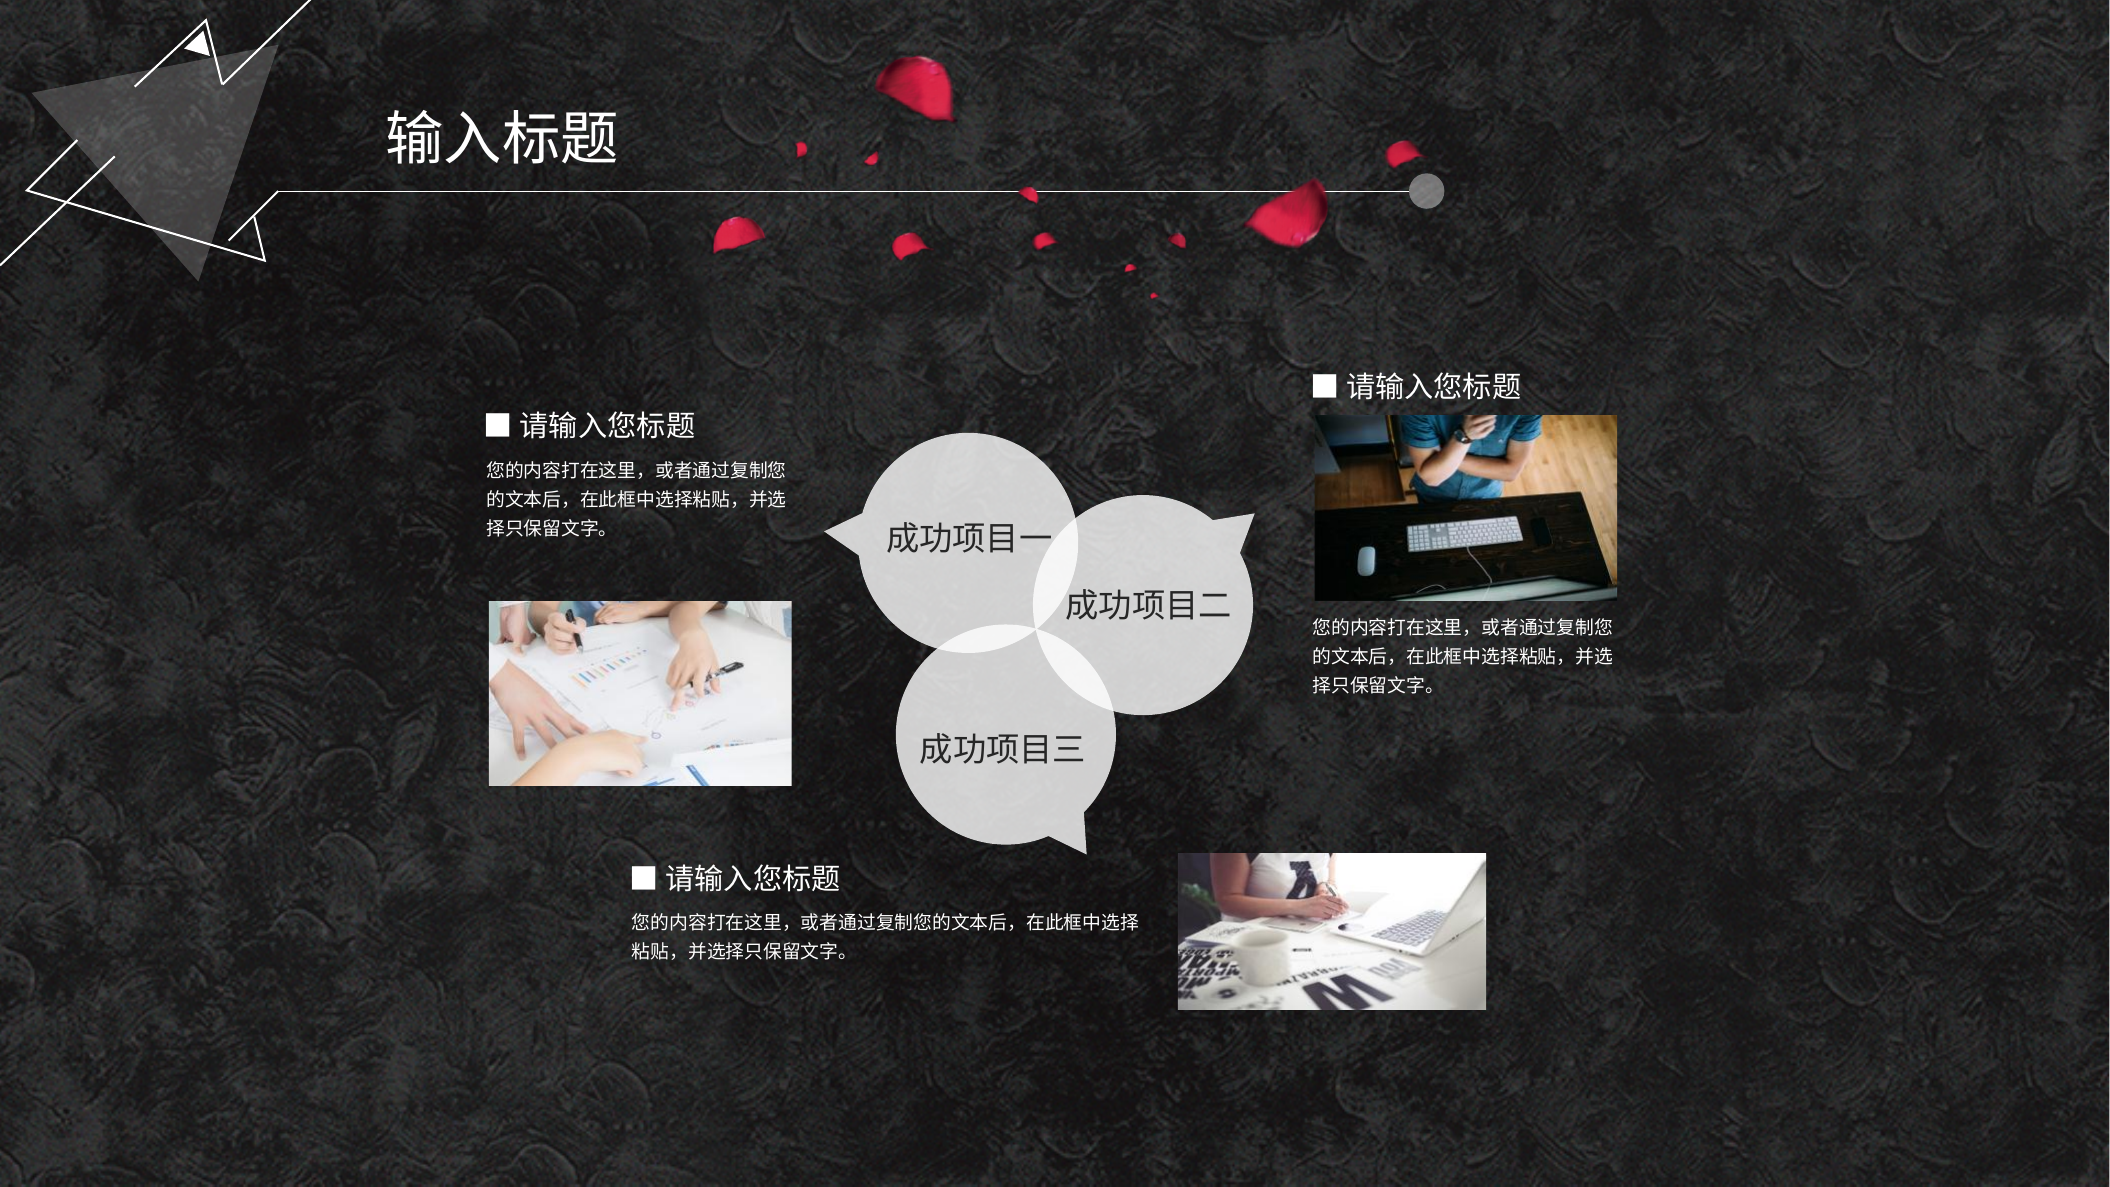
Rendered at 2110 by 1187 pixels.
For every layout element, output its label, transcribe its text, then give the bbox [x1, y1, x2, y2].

text_box ■请输入您标题 [618, 854, 853, 901]
text_box [1314, 415, 1618, 601]
text_box 成功项目一 [902, 498, 1036, 576]
picture [0, 0, 2110, 1187]
text_box 成功项目二 [1082, 565, 1216, 643]
text_box 您的内容打在这里，或者通过复制您的文本后，在此框中选择粘贴，并选择只保留文字。 [620, 898, 1166, 968]
text_box ■请输入您标题 [472, 401, 707, 449]
text_box [488, 601, 792, 787]
text_box 您的内容打在这里，或者通过复制您的文本后，在此框中选择粘贴，并选择只保留文字。 [475, 445, 816, 545]
text_box 成功项目三 [936, 709, 1070, 787]
text_box [824, 432, 1079, 653]
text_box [0, 0, 1500, 357]
text_box [895, 629, 1116, 855]
text_box 您的内容打在这里，或者通过复制您的文本后，在此框中选择粘贴，并选择只保留文字。 [1301, 603, 1642, 703]
text_box [1038, 495, 1255, 716]
text_box ■请输入您标题 [1298, 363, 1533, 410]
text_box [1177, 853, 1487, 1010]
